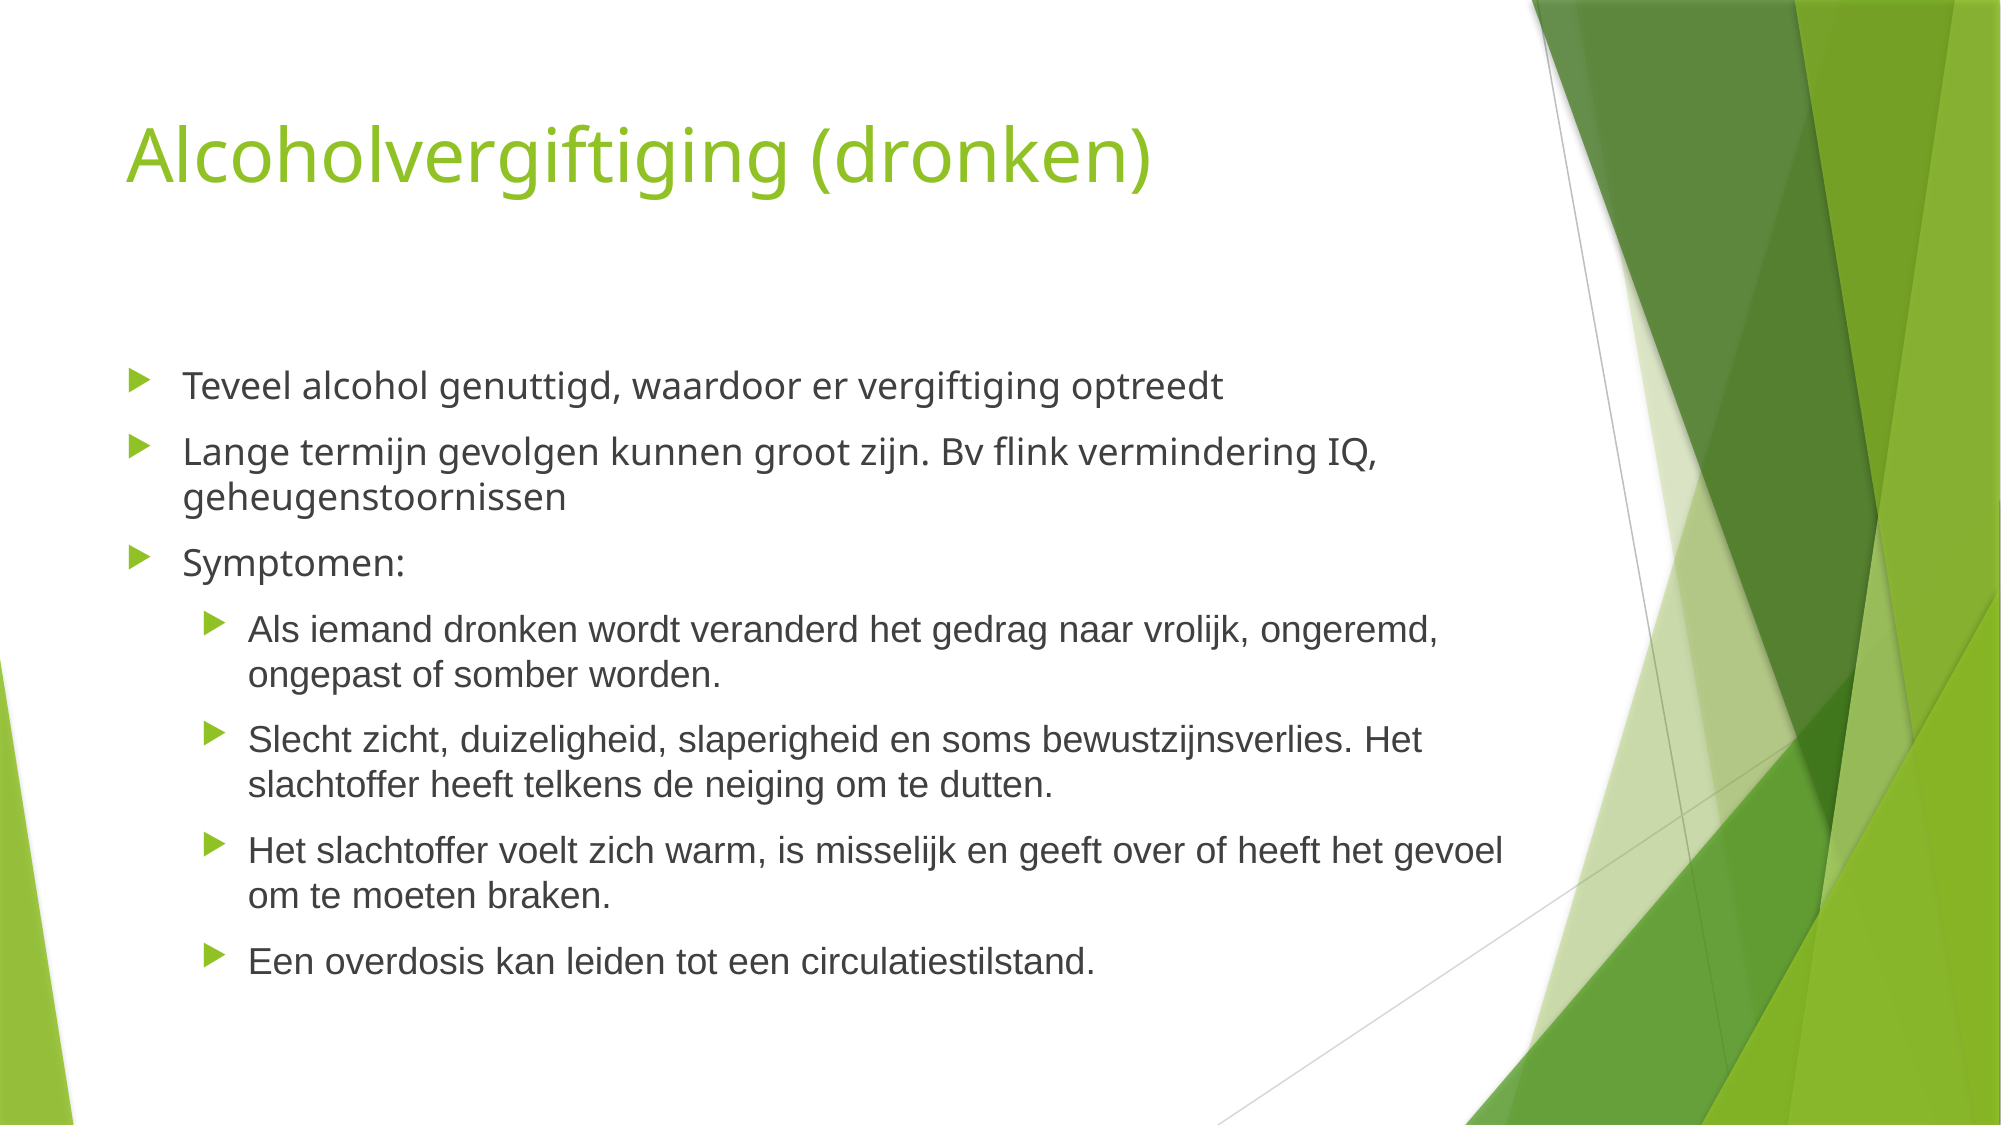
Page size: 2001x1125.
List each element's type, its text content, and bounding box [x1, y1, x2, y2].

list Teveel alcohol genuttigd, waardoor er vergiftiging optreedt Lange termijn gevolgen kunnen groot zijn. Bv flink vermindering IQ, geheugenstoornissen Symptomen: Als iemand dronken wordt veranderd het gedrag naar vrolijk, ongeremd, ongepast of somber worden. Slecht zicht, duizeligheid, slaperigheid en soms bewustzijnsverlies. Het slachtoffer heeft telkens de neiging om te dutten. Het slachtoffer voelt zich warm, is misselijk en geeft over of heeft het gevoel om te moeten braken. Een overdosis kan leiden tot een circulatiestilstand. [111, 354, 1522, 992]
title Alcoholvergiftiging (dronken) [111, 99, 1522, 317]
